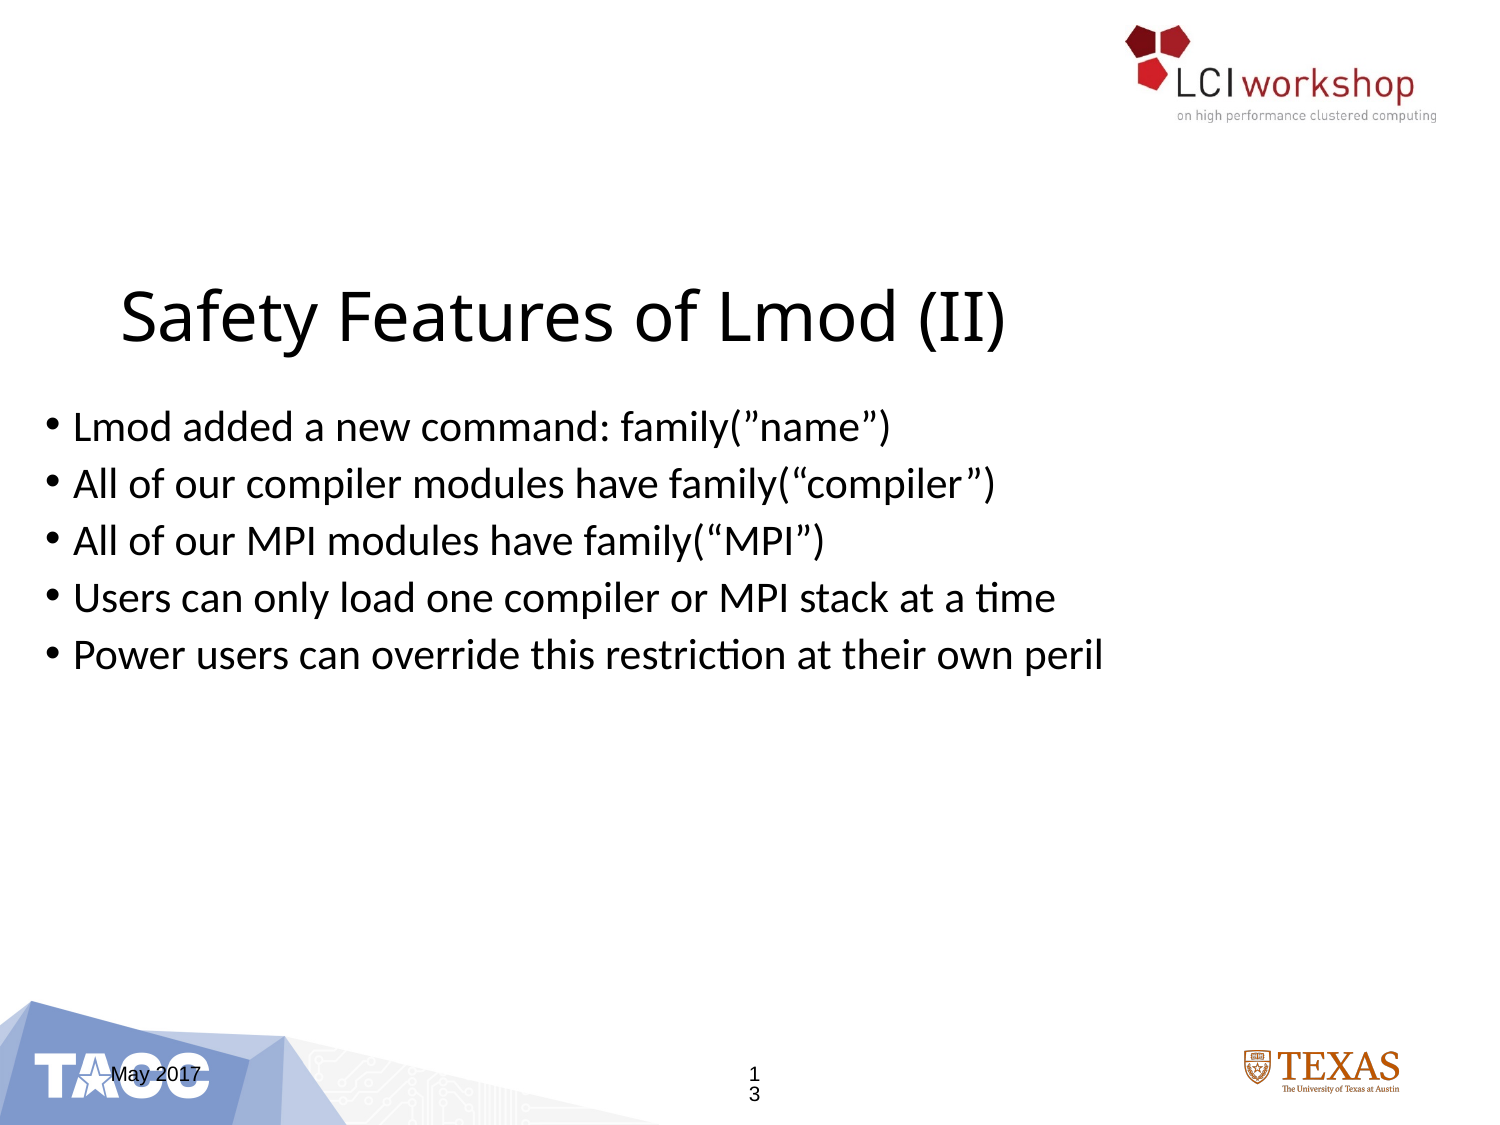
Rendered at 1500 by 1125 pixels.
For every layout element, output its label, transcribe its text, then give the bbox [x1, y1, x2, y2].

list Lmod added a new command: family(”name”) All of our compiler modules have family(“compiler”) All of our MPI modules have family(“MPI”) Users can only load one compiler or MPI stack at a time Power users can override this restriction at their own peril [36, 399, 1463, 754]
text_box May 2017 [103, 1052, 441, 1093]
picture [0, 999, 659, 1125]
picture [1210, 1017, 1433, 1125]
title Safety Features of Lmod (II) [111, 236, 1426, 399]
picture [1125, 25, 1436, 123]
slide_number 13 [740, 1053, 771, 1092]
